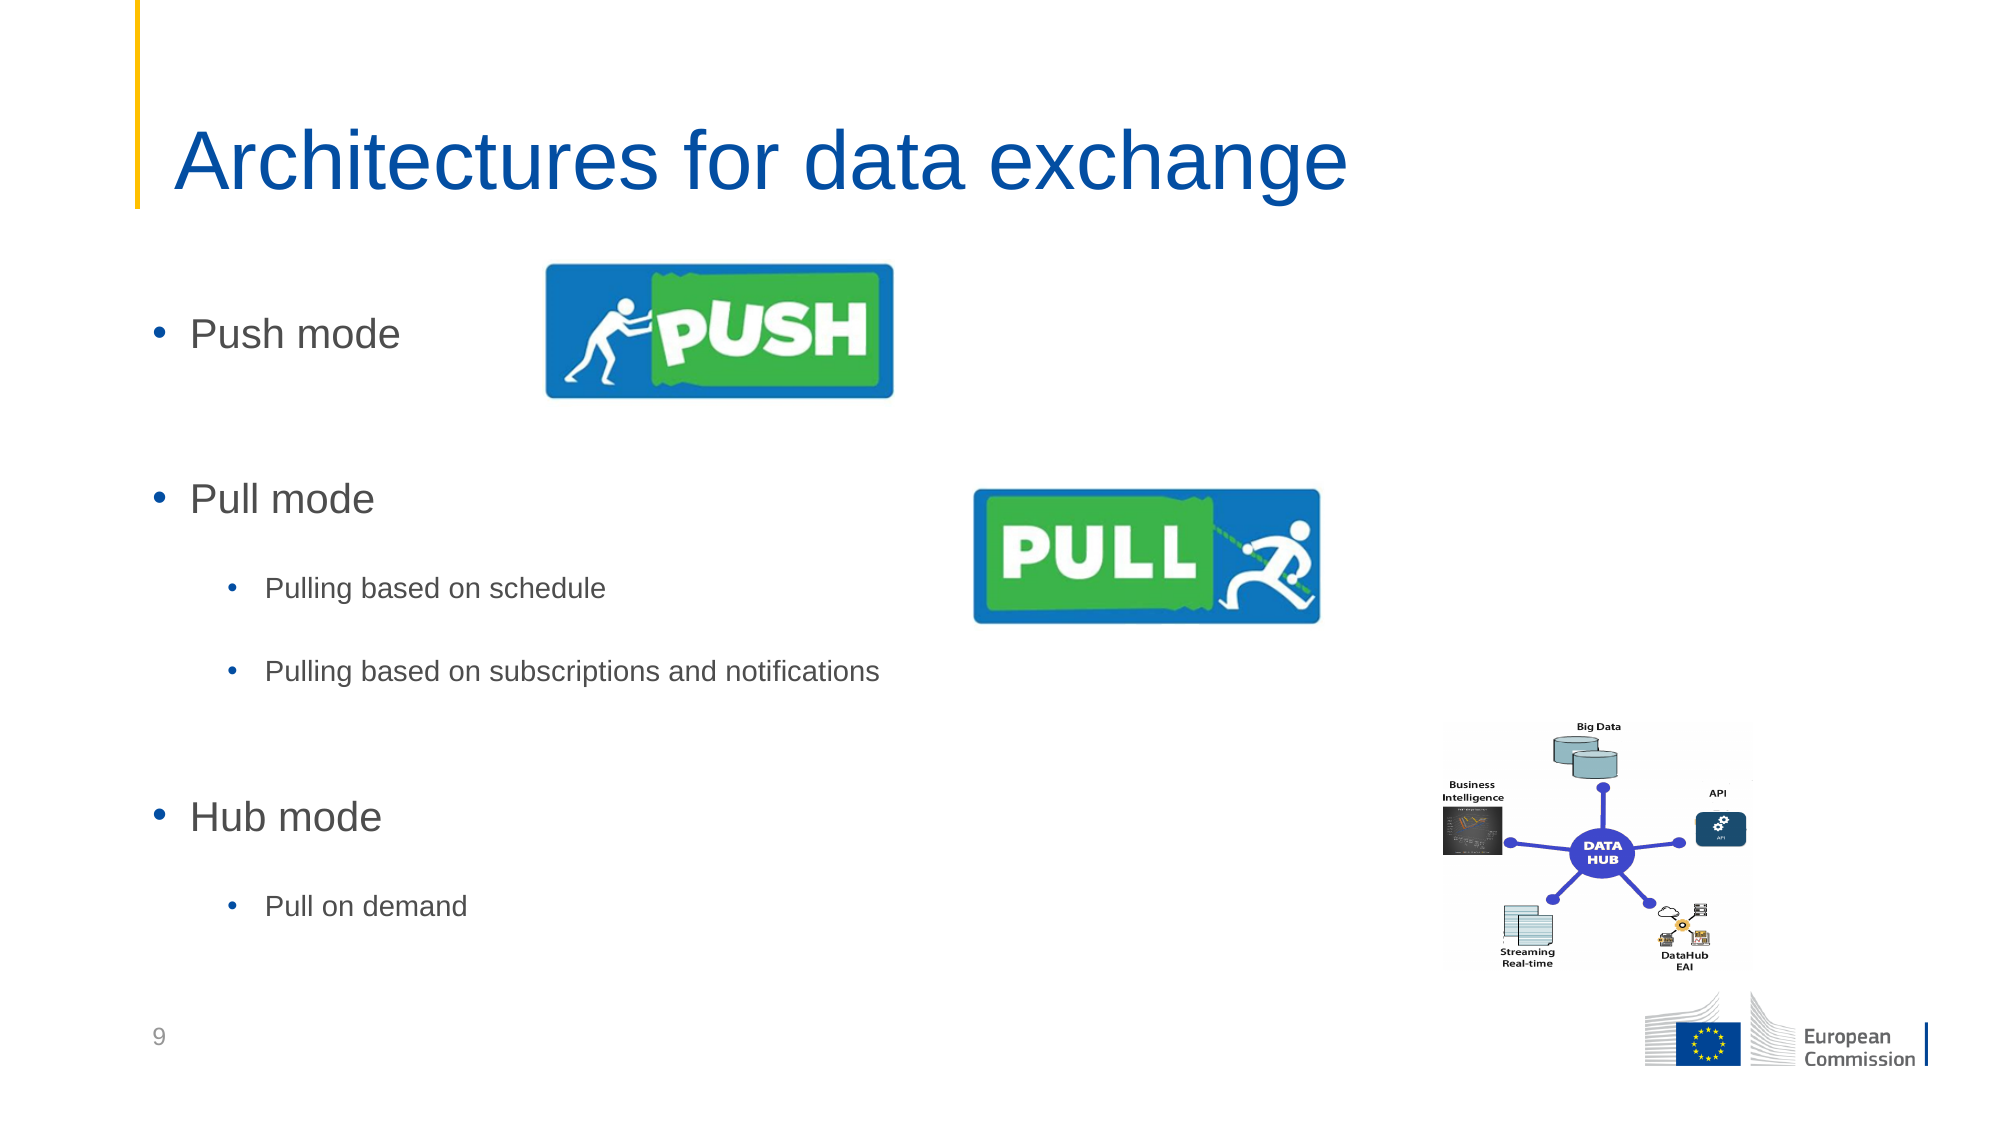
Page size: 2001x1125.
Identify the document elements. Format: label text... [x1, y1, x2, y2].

picture [1443, 722, 1753, 972]
picture [972, 481, 1326, 634]
title Architectures for data exchange [159, 79, 1885, 208]
list Push mode Pull mode Pulling based on schedule Pulling based on subscriptions and notifications Hub mode Pull on demand [137, 299, 1927, 937]
picture [542, 259, 895, 407]
picture [1645, 991, 1928, 1066]
slide_number 9 [137, 1005, 588, 1066]
